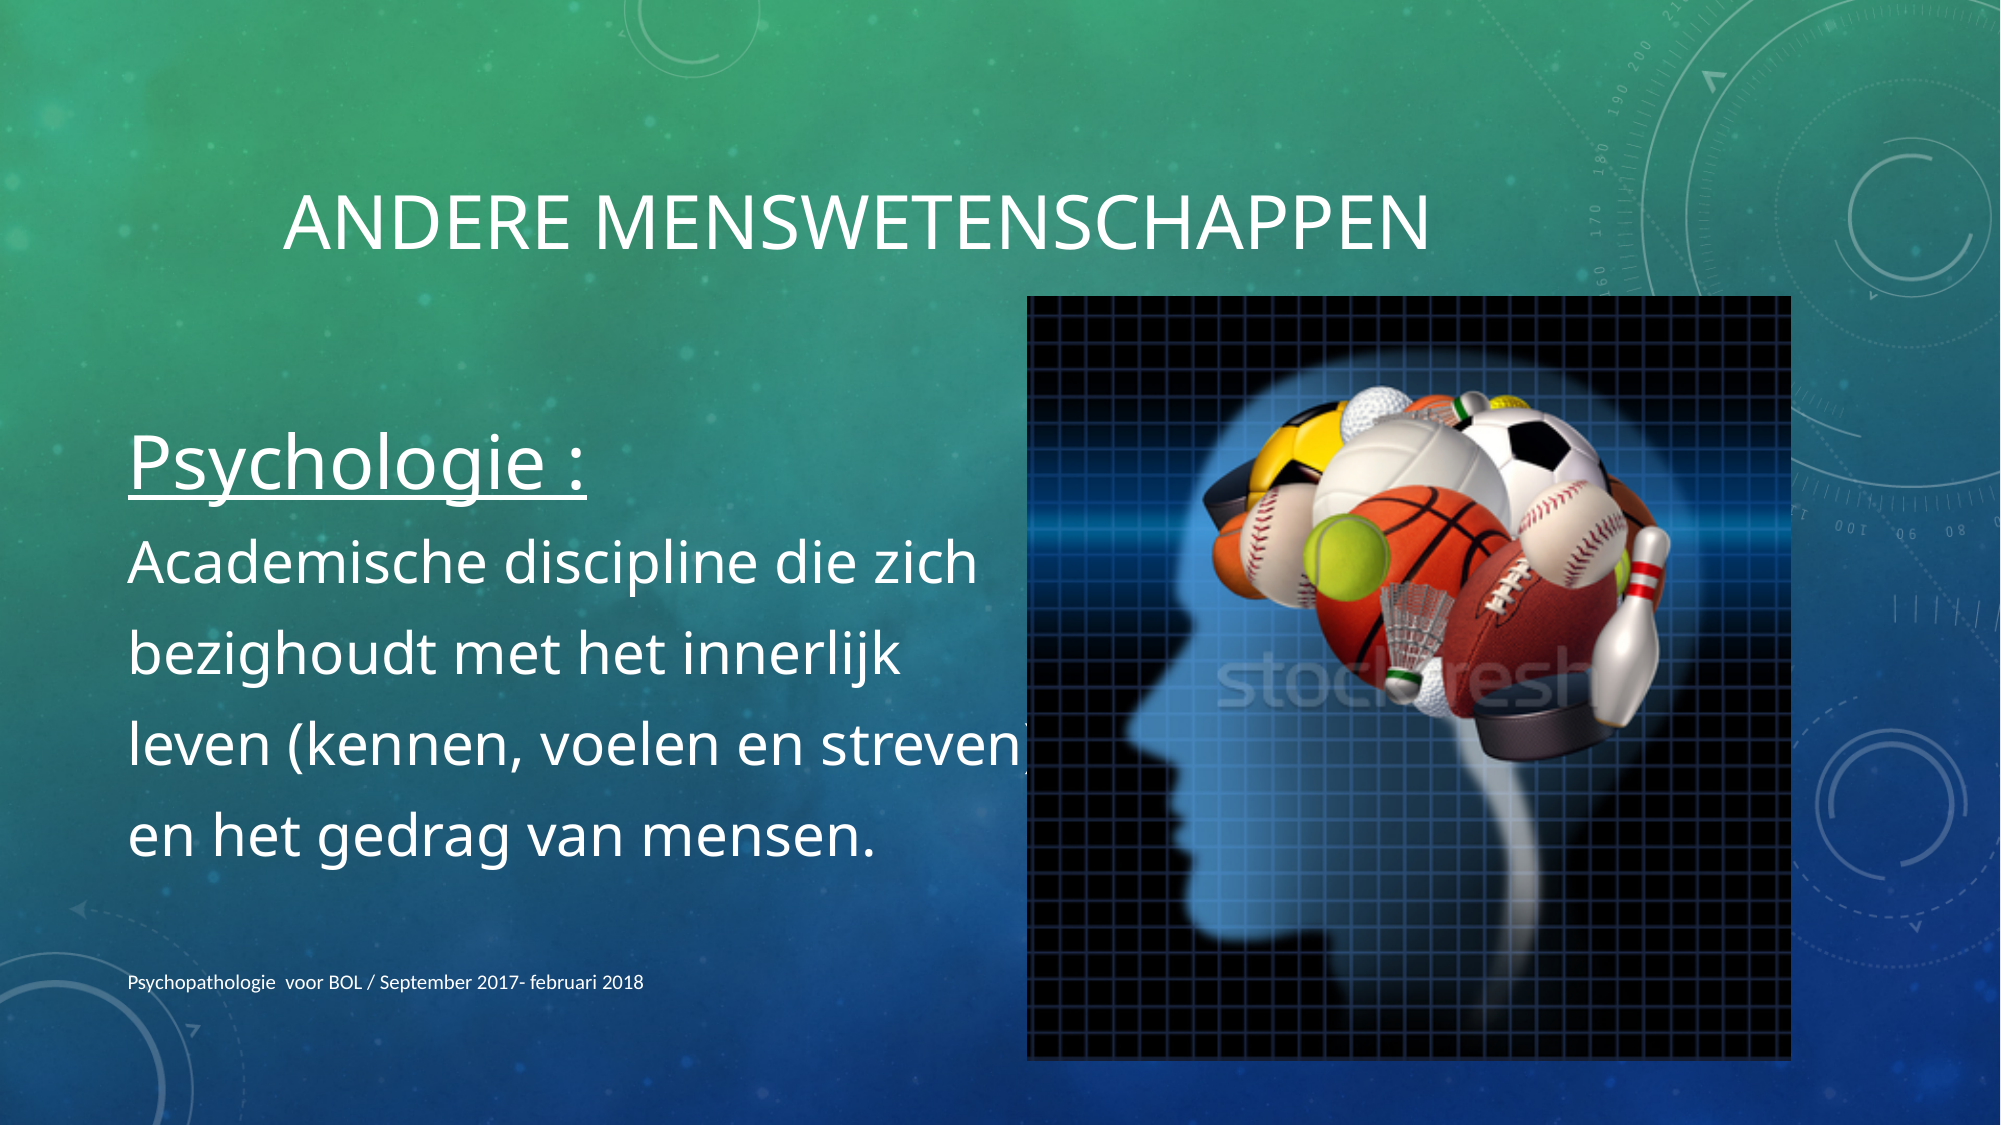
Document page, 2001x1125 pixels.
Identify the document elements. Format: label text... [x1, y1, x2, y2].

list Psychologie : Academische discipline die zich bezighoudt met het innerlijk leven (kennen, voelen en streven) en het gedrag van mensen. [112, 356, 1021, 482]
picture [0, 0, 2001, 1125]
title Andere menswetenschappen [112, 99, 1775, 339]
footer Psychopathologie voor BOL / September 2017- februari 2018 [112, 963, 1021, 1025]
